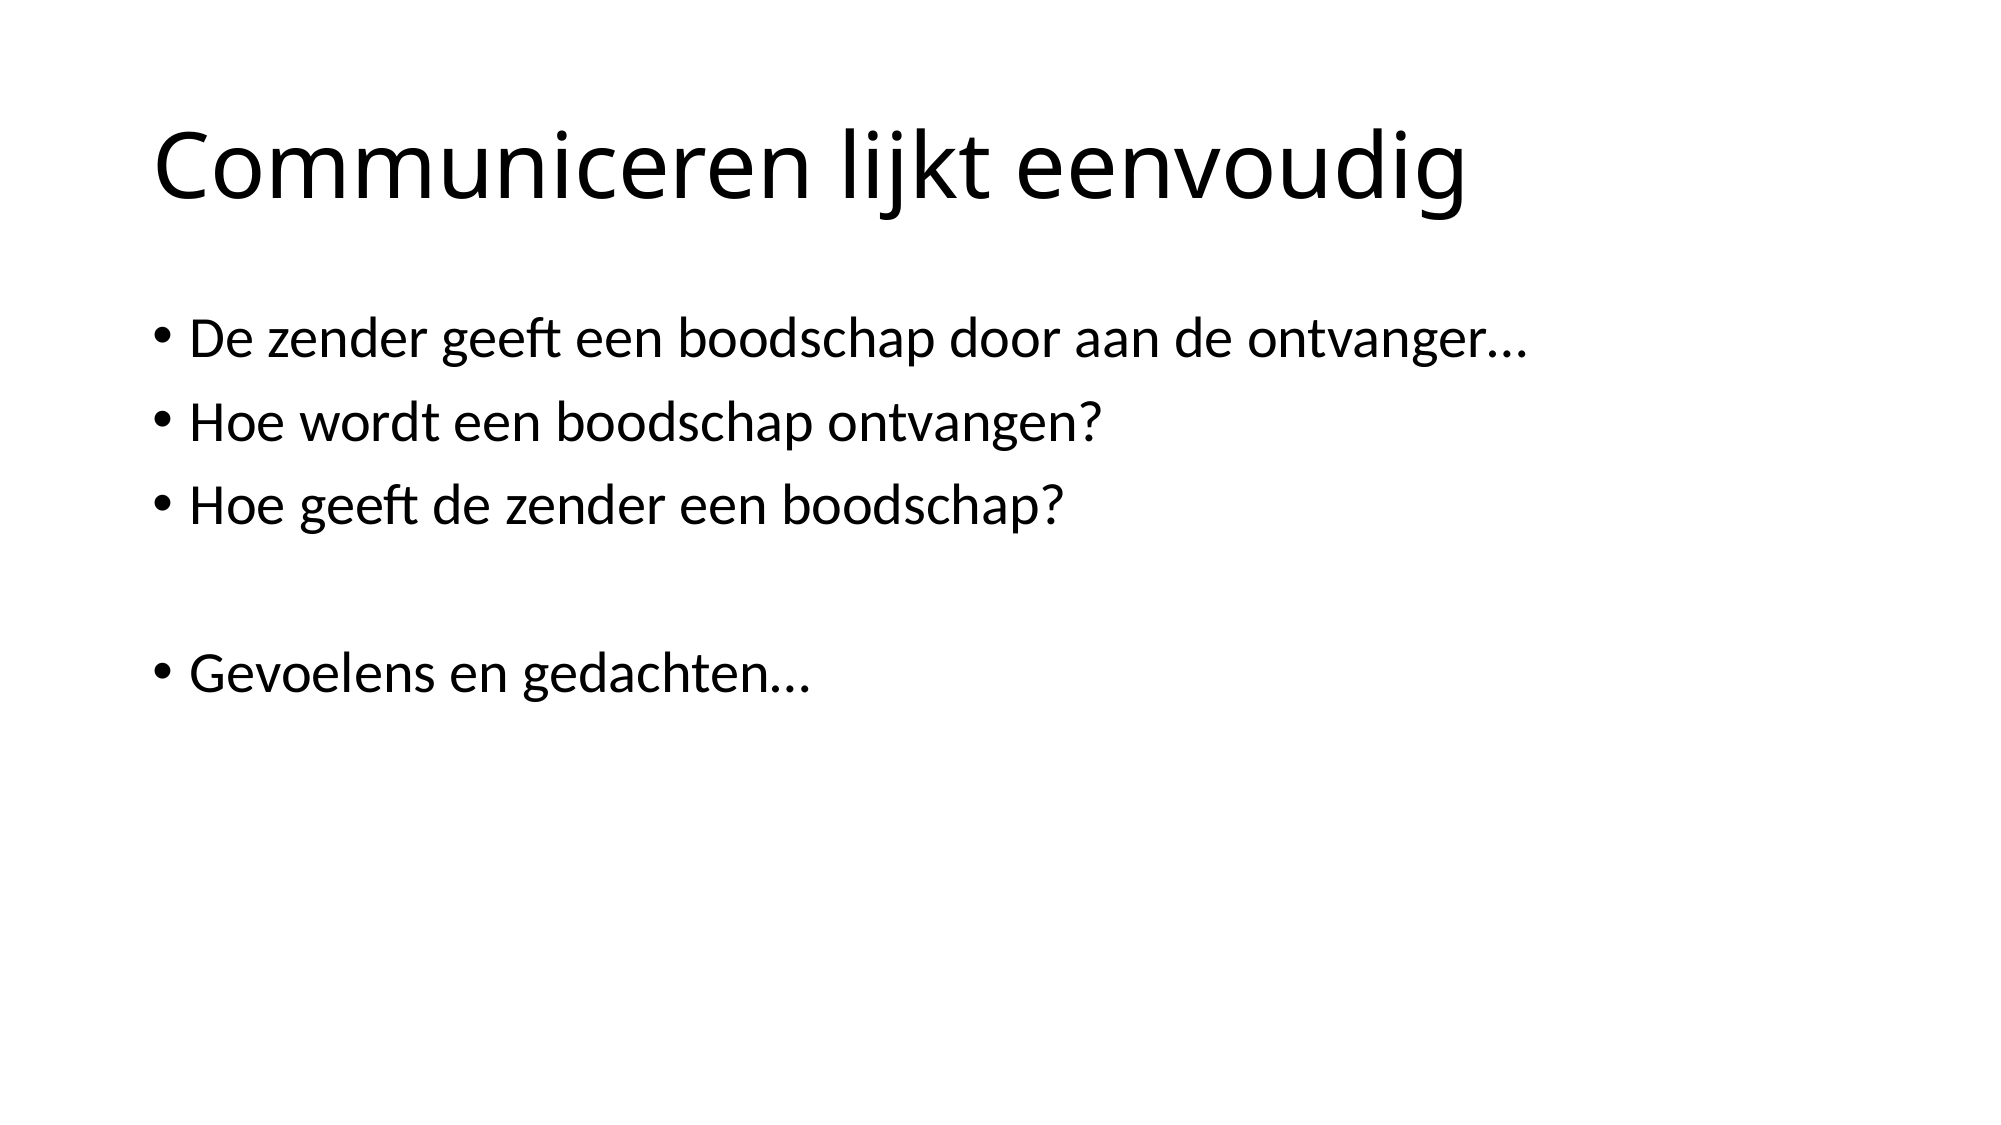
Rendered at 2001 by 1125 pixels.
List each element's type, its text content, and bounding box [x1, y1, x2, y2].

title Communiceren lijkt eenvoudig [137, 59, 1863, 278]
list De zender geeft een boodschap door aan de ontvanger… Hoe wordt een boodschap ontvangen? Hoe geeft de zender een boodschap? Gevoelens en gedachten… [137, 299, 1863, 1014]
